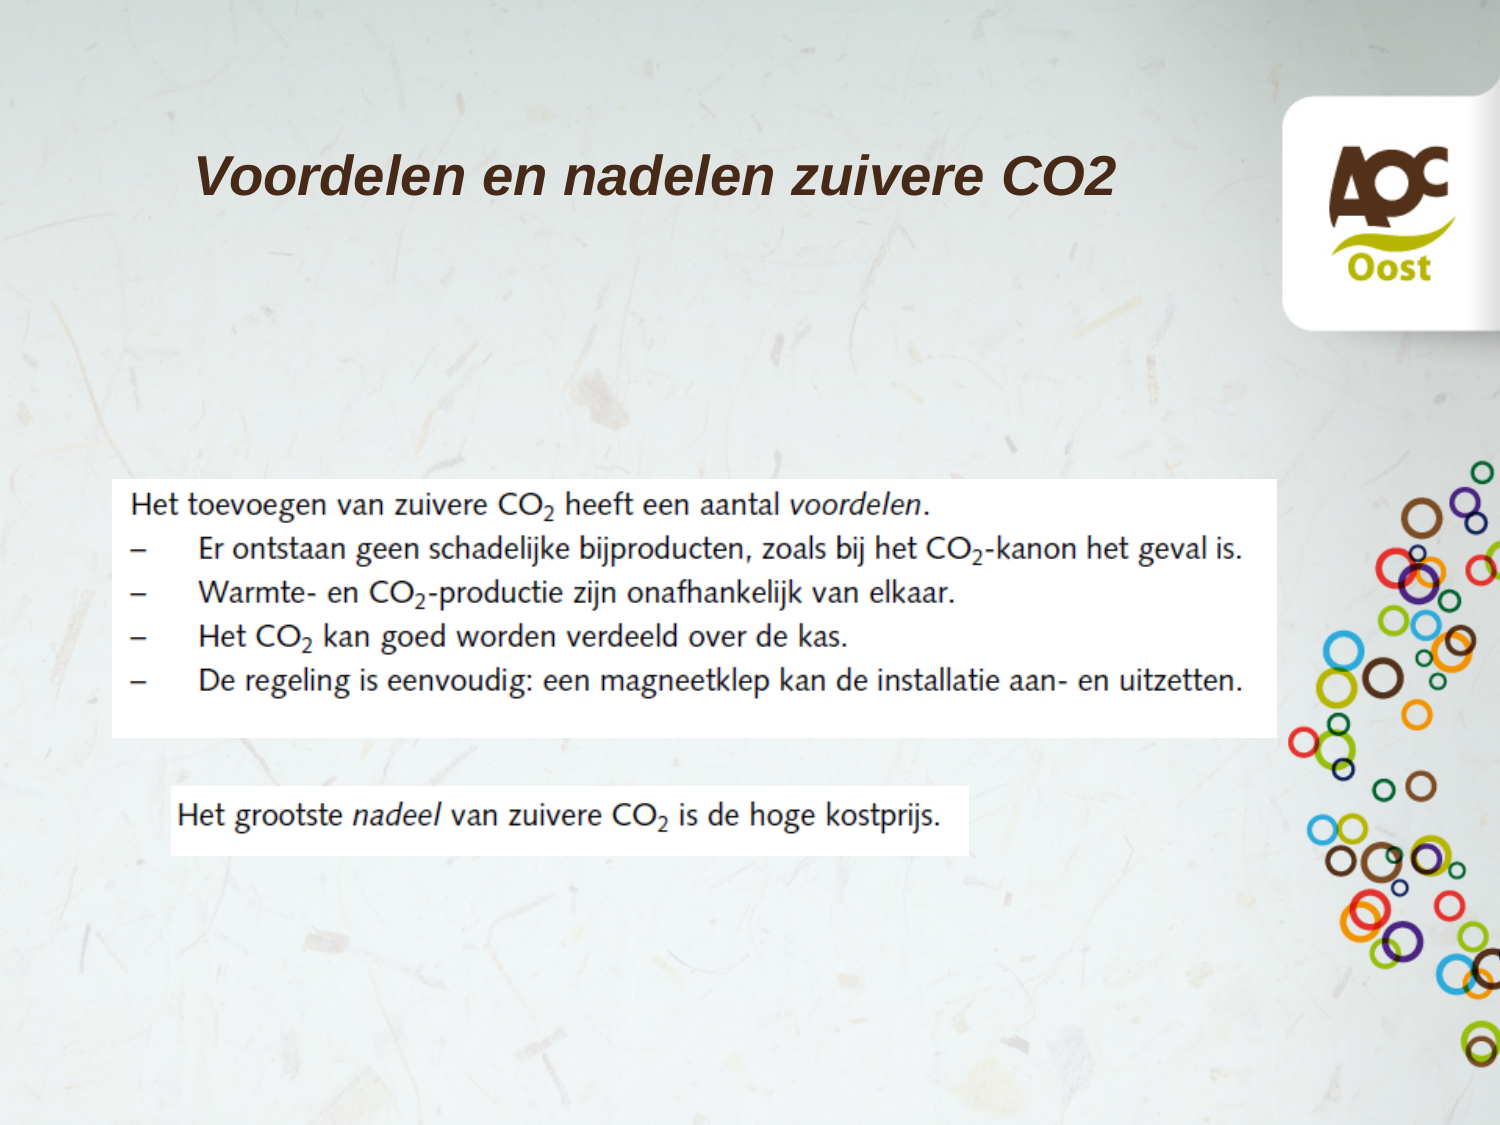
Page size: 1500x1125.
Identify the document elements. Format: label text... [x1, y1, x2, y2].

title Voordelen en nadelen zuivere CO2 [112, 101, 1199, 244]
subtitle [64, 349, 1235, 882]
picture [0, 0, 1500, 1125]
